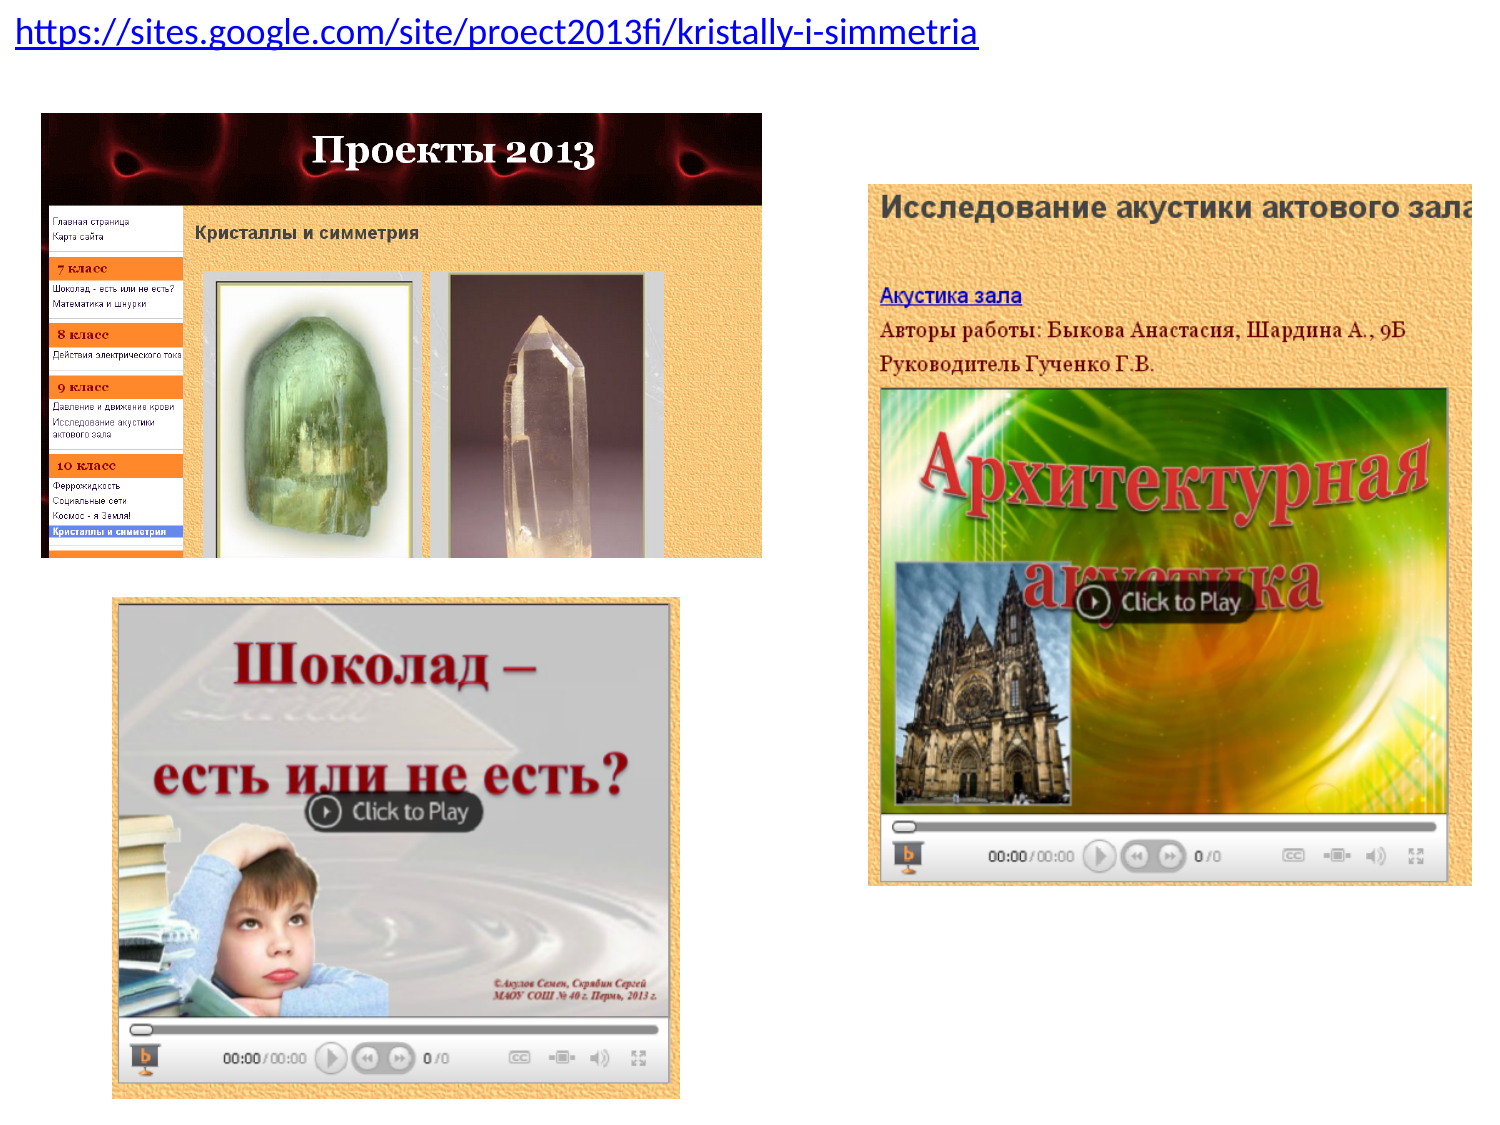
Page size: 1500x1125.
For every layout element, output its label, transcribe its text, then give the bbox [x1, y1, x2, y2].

picture [111, 597, 680, 1100]
picture [867, 184, 1472, 886]
text_box https://sites.google.com/site/proect2013fi/kristally-i-simmetria [0, 0, 1025, 105]
picture [41, 113, 763, 559]
